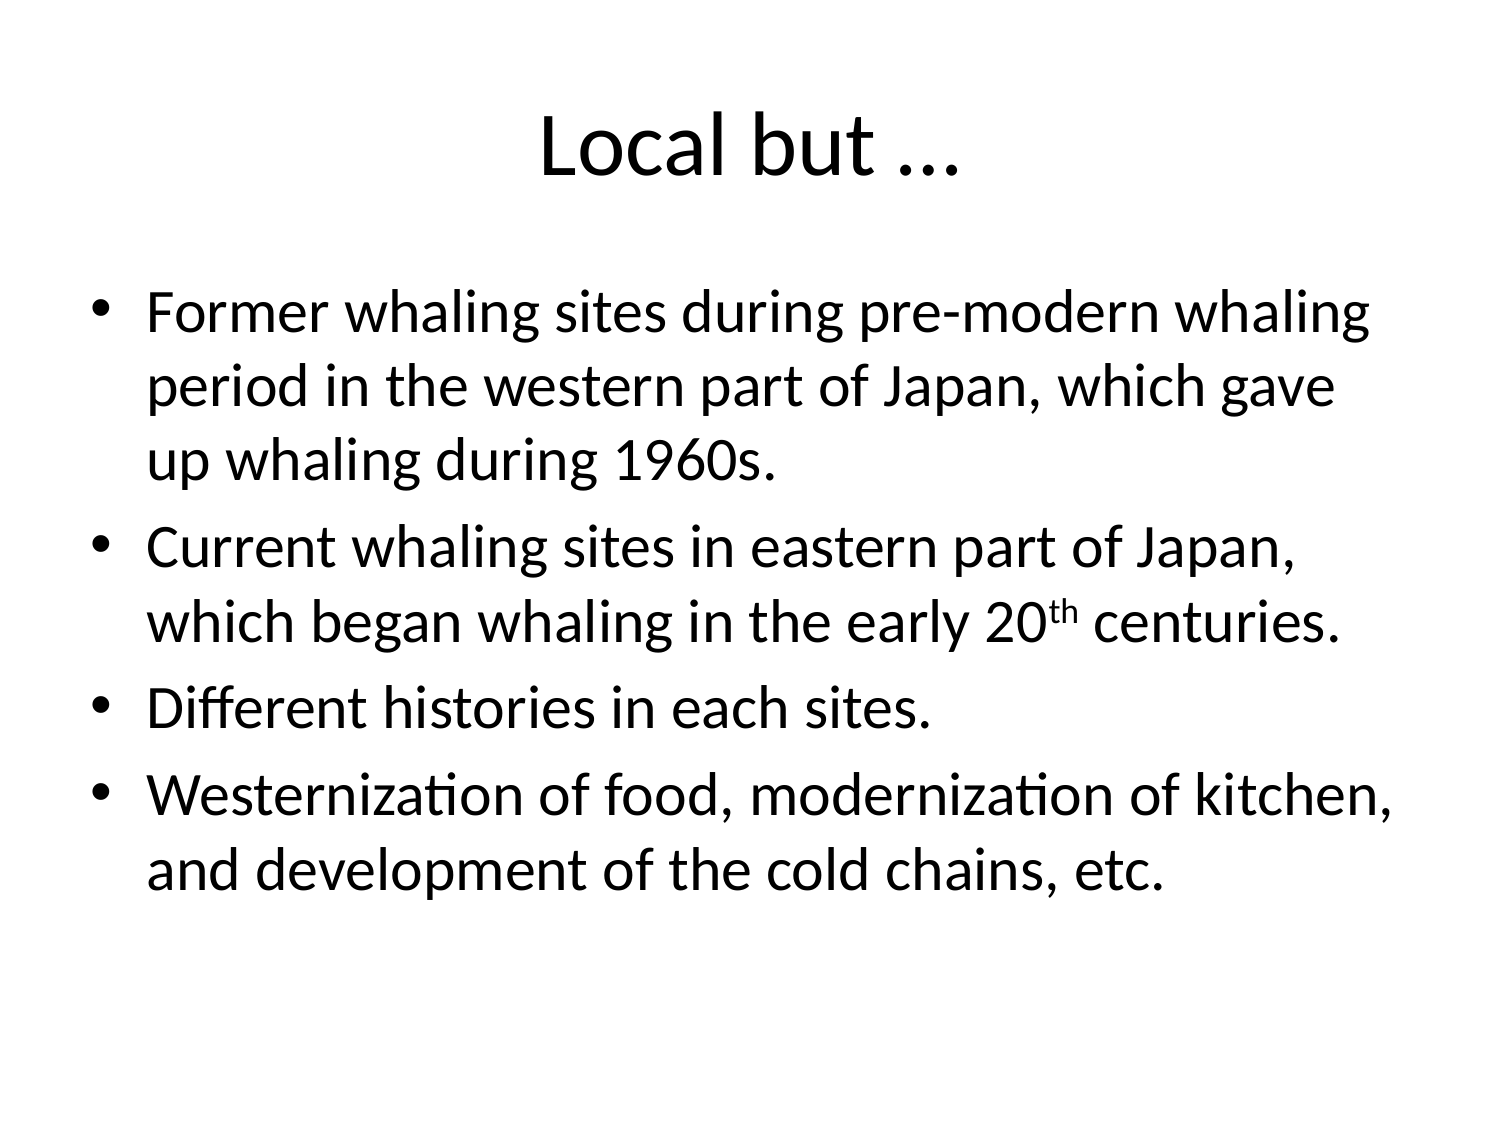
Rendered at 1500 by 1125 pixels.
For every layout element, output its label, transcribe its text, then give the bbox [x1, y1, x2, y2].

list Former whaling sites during pre-modern whaling period in the western part of Japan, which gave up whaling during 1960s. Current whaling sites in eastern part of Japan, which began whaling in the early 20th centuries. Different histories in each sites. Westernization of food, modernization of kitchen, and development of the cold chains, etc. [75, 262, 1425, 1005]
title Local but … [75, 45, 1425, 233]
